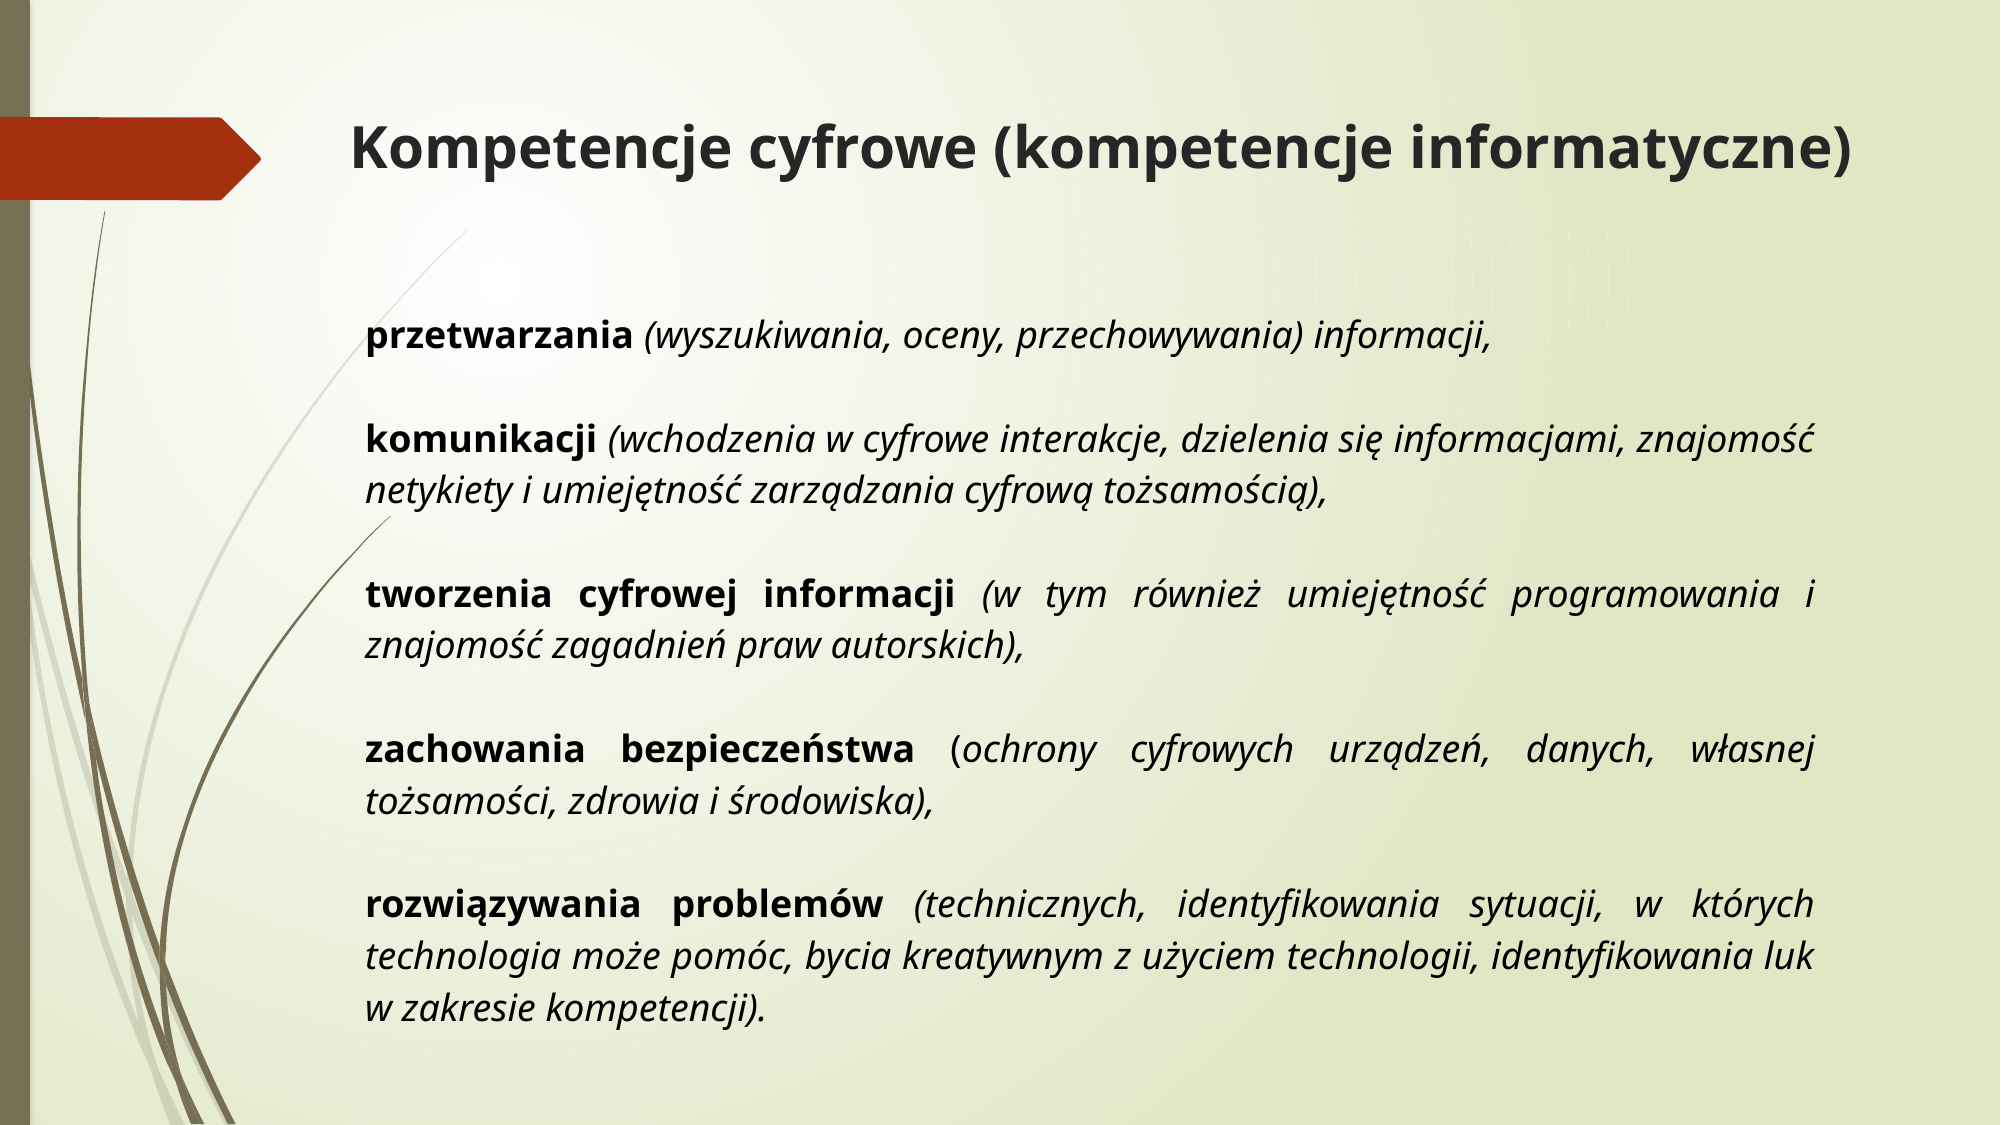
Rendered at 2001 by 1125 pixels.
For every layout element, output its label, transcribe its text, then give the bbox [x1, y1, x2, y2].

text_box przetwarzania (wyszukiwania, oceny, przechowywania) informacji, komunikacji (wchodzenia w cyfrowe interakcje, dzielenia się informacjami, znajomość netykiety i umiejętność zarządzania cyfrową tożsamością), tworzenia cyfrowej informacji (w tym również umiejętność programowania i znajomość zagadnień praw autorskich), zachowania bezpieczeństwa (ochrony cyfrowych urządzeń, danych, własnej tożsamości, zdrowia i środowiska), rozwiązywania problemów (technicznych, identyfikowania sytuacji, w których technologia może pomóc, bycia kreatywnym z użyciem technologii, identyfikowania luk w zakresie kompetencji). [350, 297, 1831, 1037]
title Kompetencje cyfrowe (kompetencje informatyczne) [334, 102, 1888, 234]
